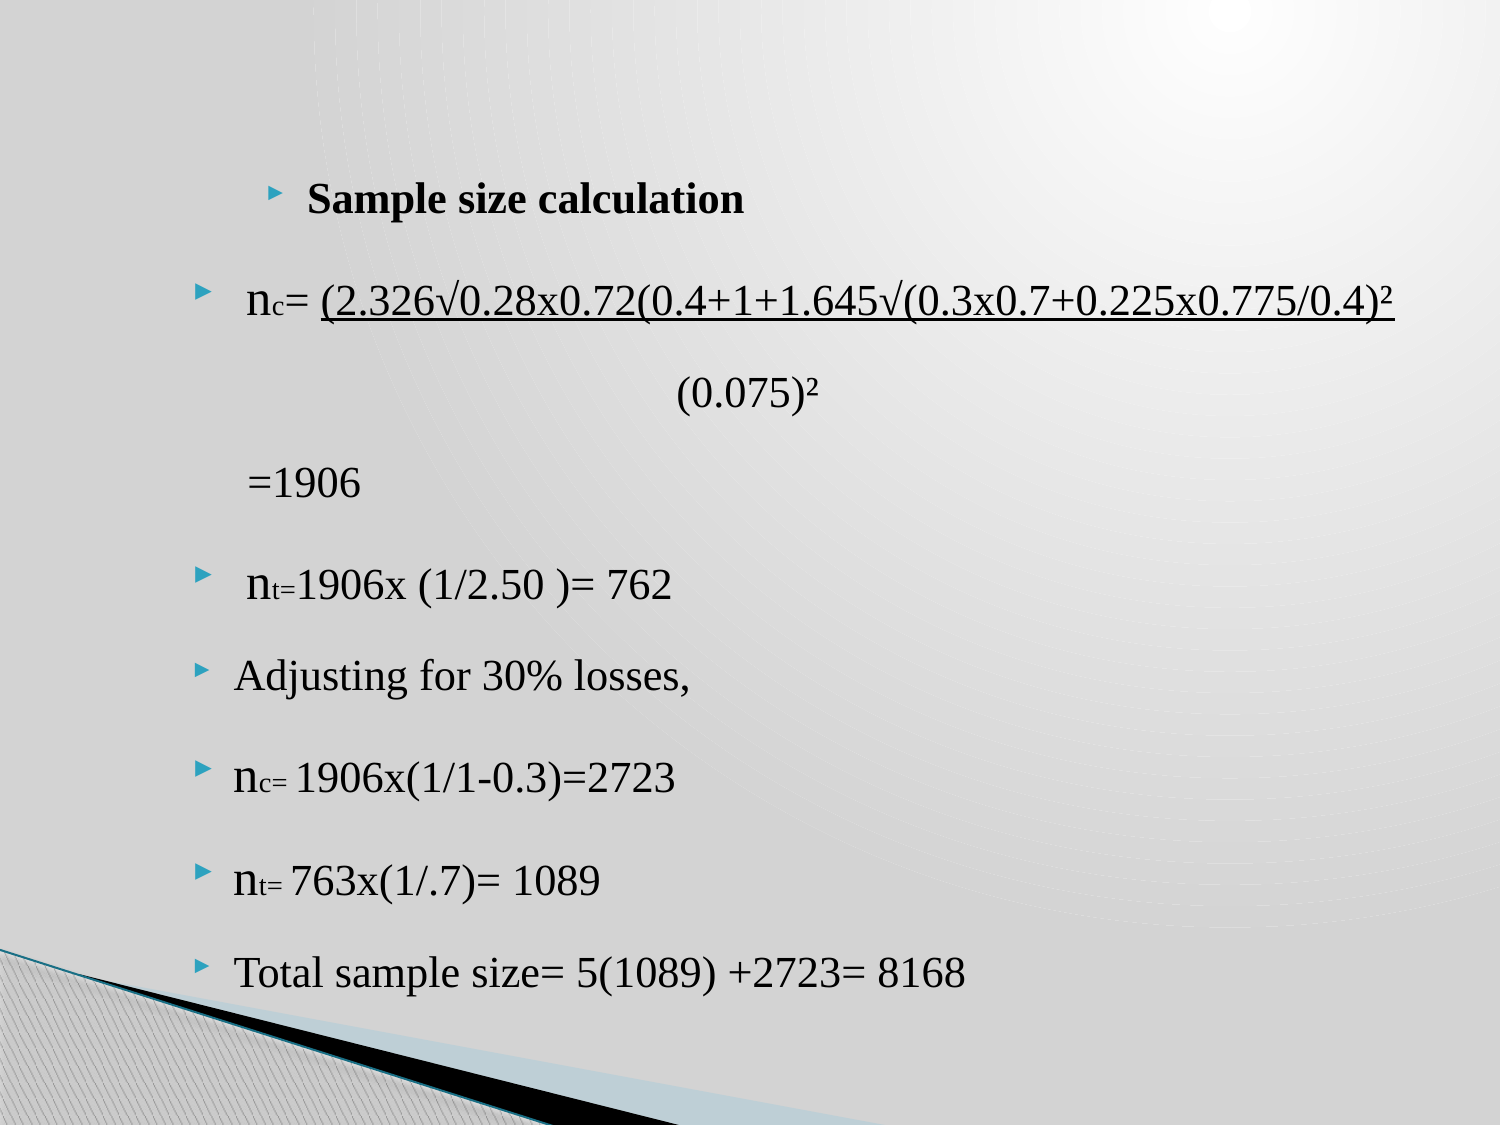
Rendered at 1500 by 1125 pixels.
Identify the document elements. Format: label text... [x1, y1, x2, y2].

list Sample size calculation nc= (2.326√0.28x0.72(0.4+1+1.645√(0.3x0.7+0.225x0.775/0.4)² (0.075)² =1906 nt=1906x (1/2.50 )= 762 Adjusting for 30% losses, nc= 1906x(1/1-0.3)=2723 nt= 763x(1/.7)= 1089 Total sample size= 5(1089) +2723= 8168 [62, 125, 1425, 1088]
